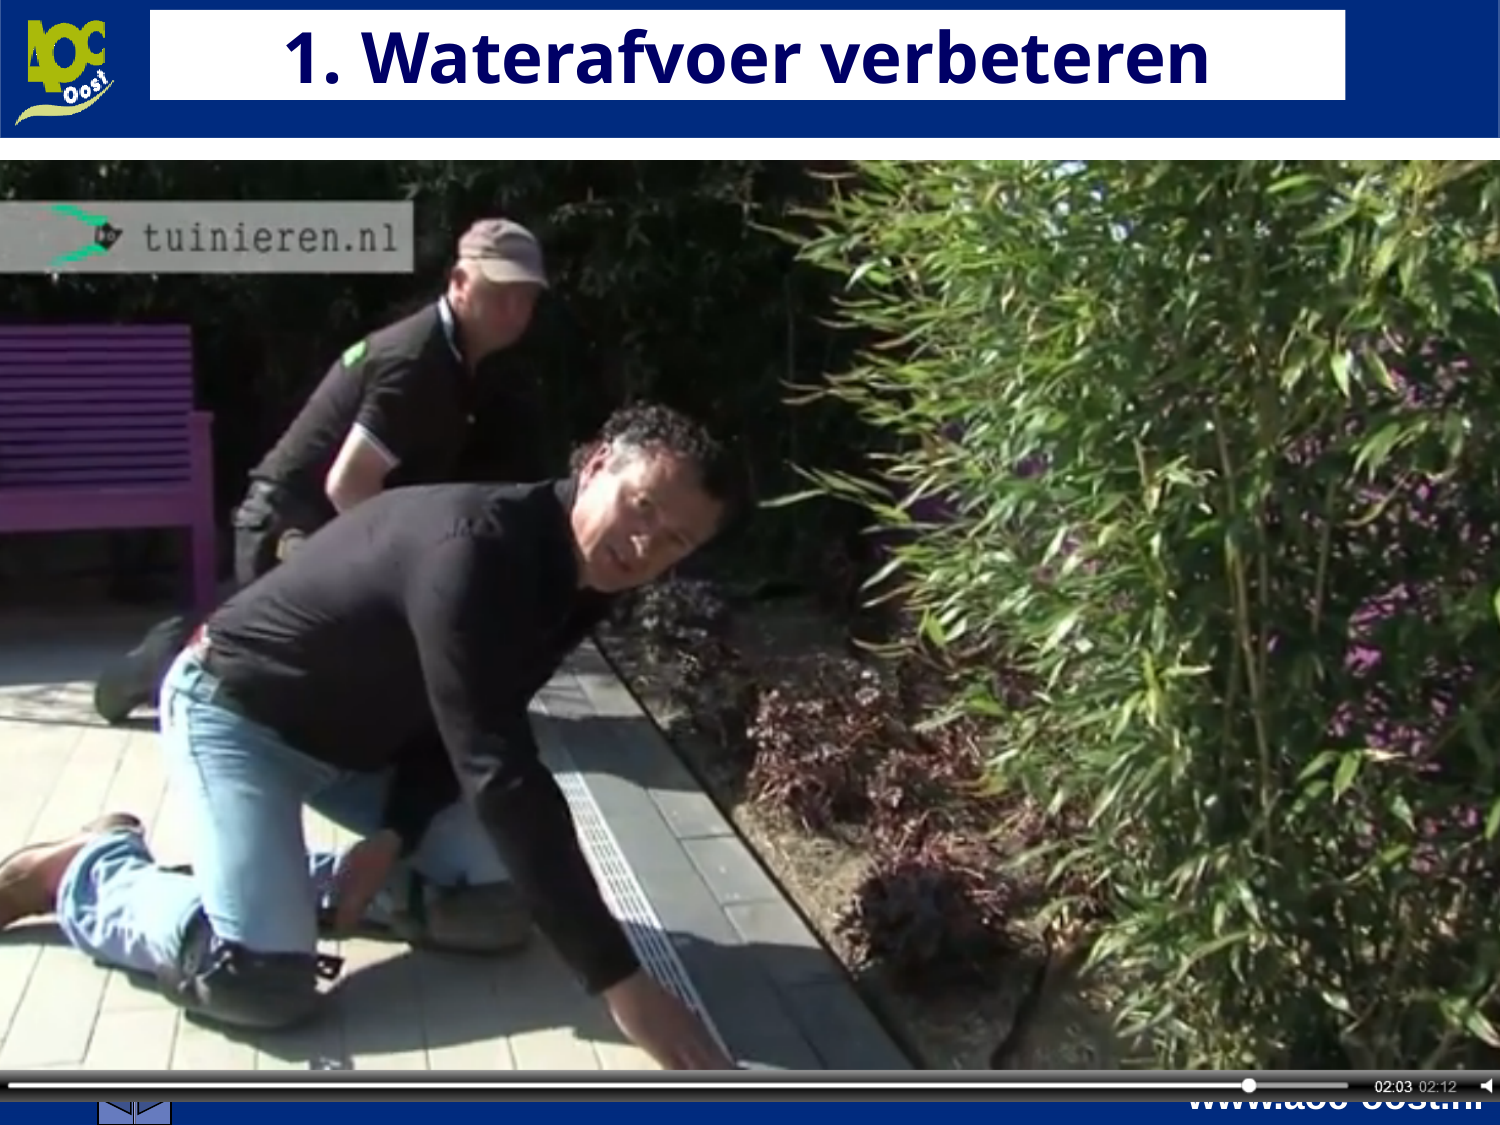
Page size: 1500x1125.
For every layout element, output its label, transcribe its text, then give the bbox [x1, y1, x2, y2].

picture [0, 0, 1500, 138]
picture [0, 160, 1500, 1125]
title 1. Waterafvoer verbeteren [150, 9, 1346, 100]
